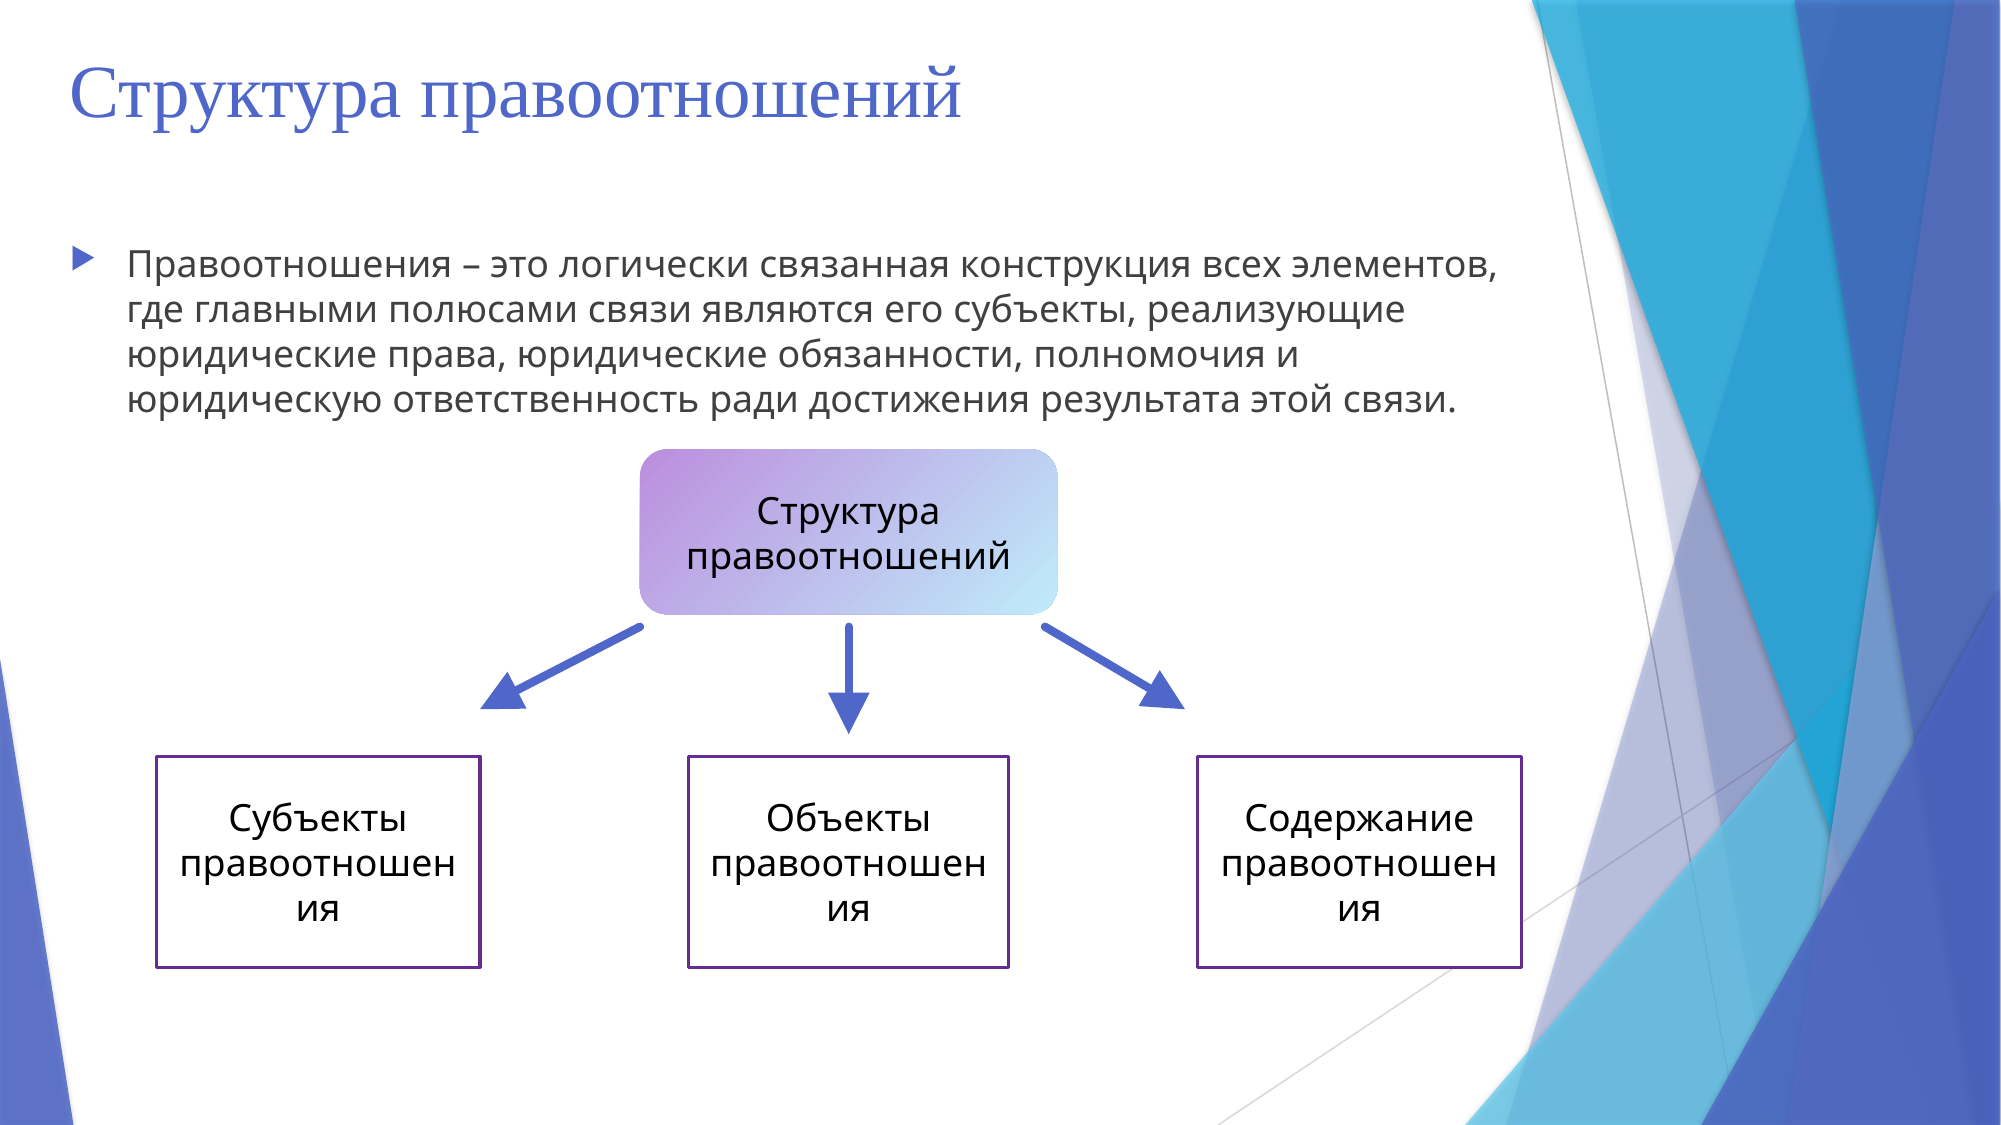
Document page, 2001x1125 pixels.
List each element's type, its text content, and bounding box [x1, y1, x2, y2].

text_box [479, 626, 641, 710]
list Правоотношения – это логически связанная конструкция всех элементов, где главными полюсами связи являются его субъекты, реализующие юридические права, юридические обязанности, полномочия и юридическую ответственность ради достижения результата этой связи. [54, 232, 1522, 992]
text_box Содержание правоотношения [1196, 755, 1523, 969]
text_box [1044, 626, 1186, 710]
text_box Объекты правоотношения [687, 755, 1010, 969]
text_box Структура правоотношений [638, 447, 1060, 616]
text_box Субъекты правоотношения [155, 755, 482, 969]
title Структура правоотношений [54, 35, 1522, 232]
